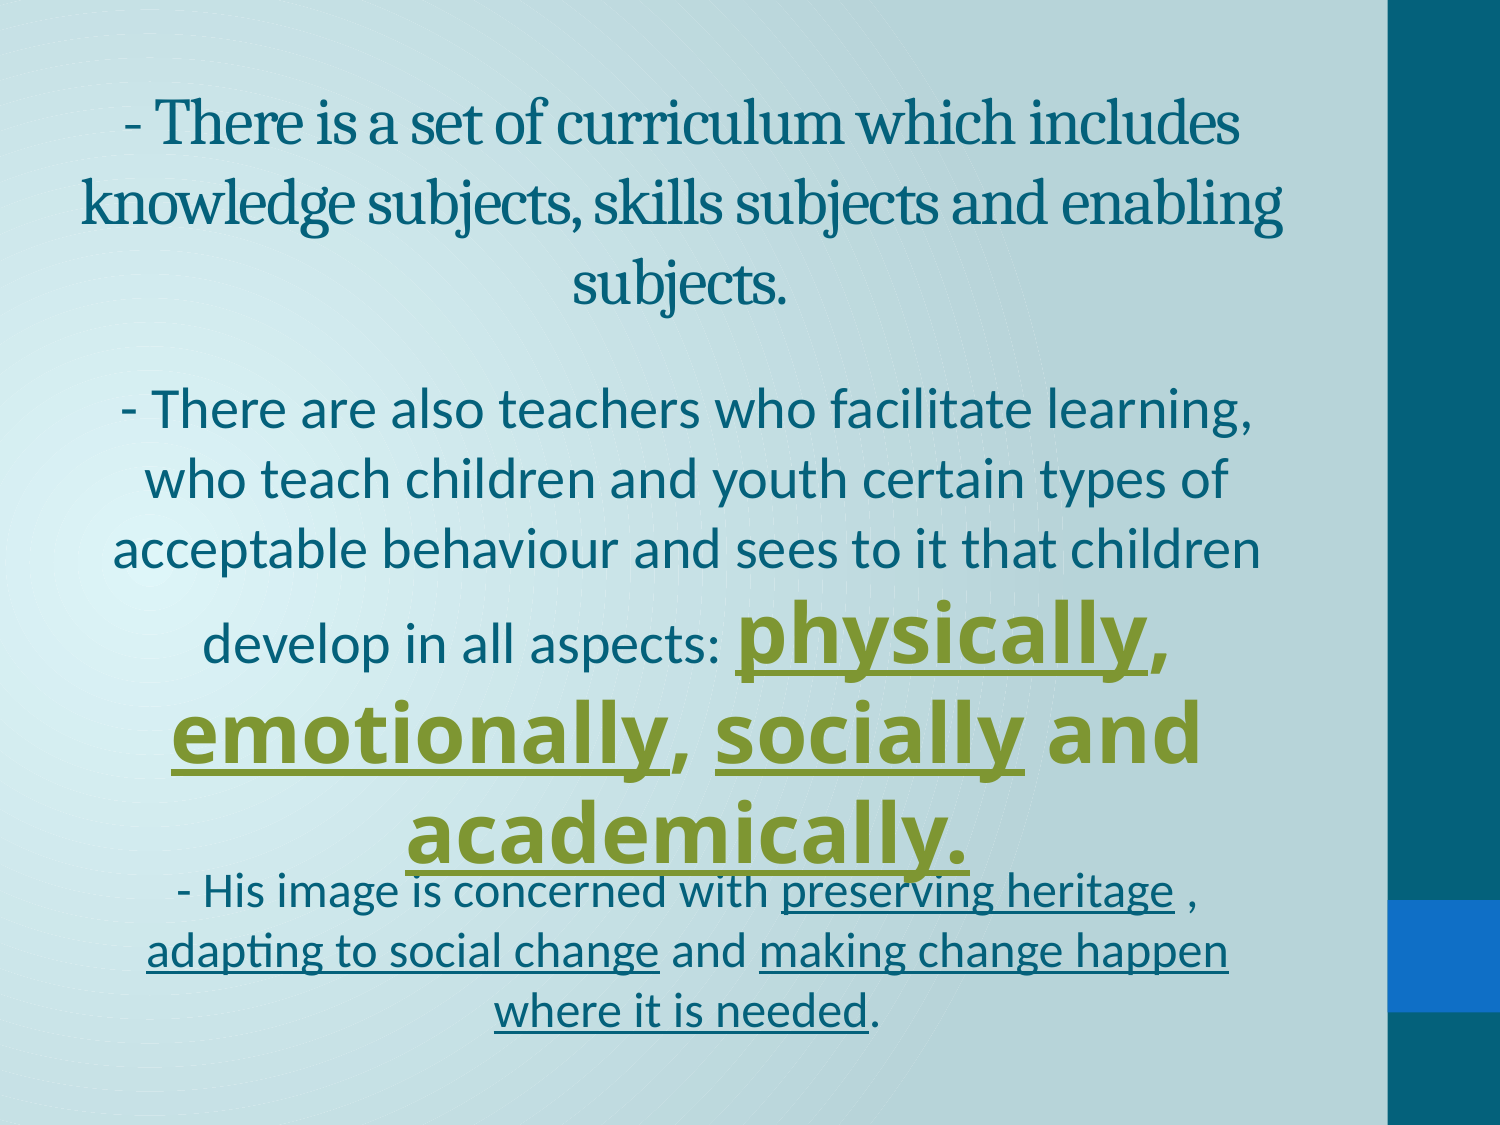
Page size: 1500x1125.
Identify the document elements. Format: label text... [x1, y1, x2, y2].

subtitle - His image is concerned with preserving heritage , adapting to social change and making change happen where it is needed. [112, 888, 1263, 1050]
title - There is a set of curriculum which includes knowledge subjects, skills subjects and enabling subjects. [62, 125, 1300, 325]
text_box - There are also teachers who facilitate learning, who teach children and youth certain types of acceptable behaviour and sees to it that children develop in all aspects: physically, emotionally, socially and academically. [87, 362, 1288, 888]
